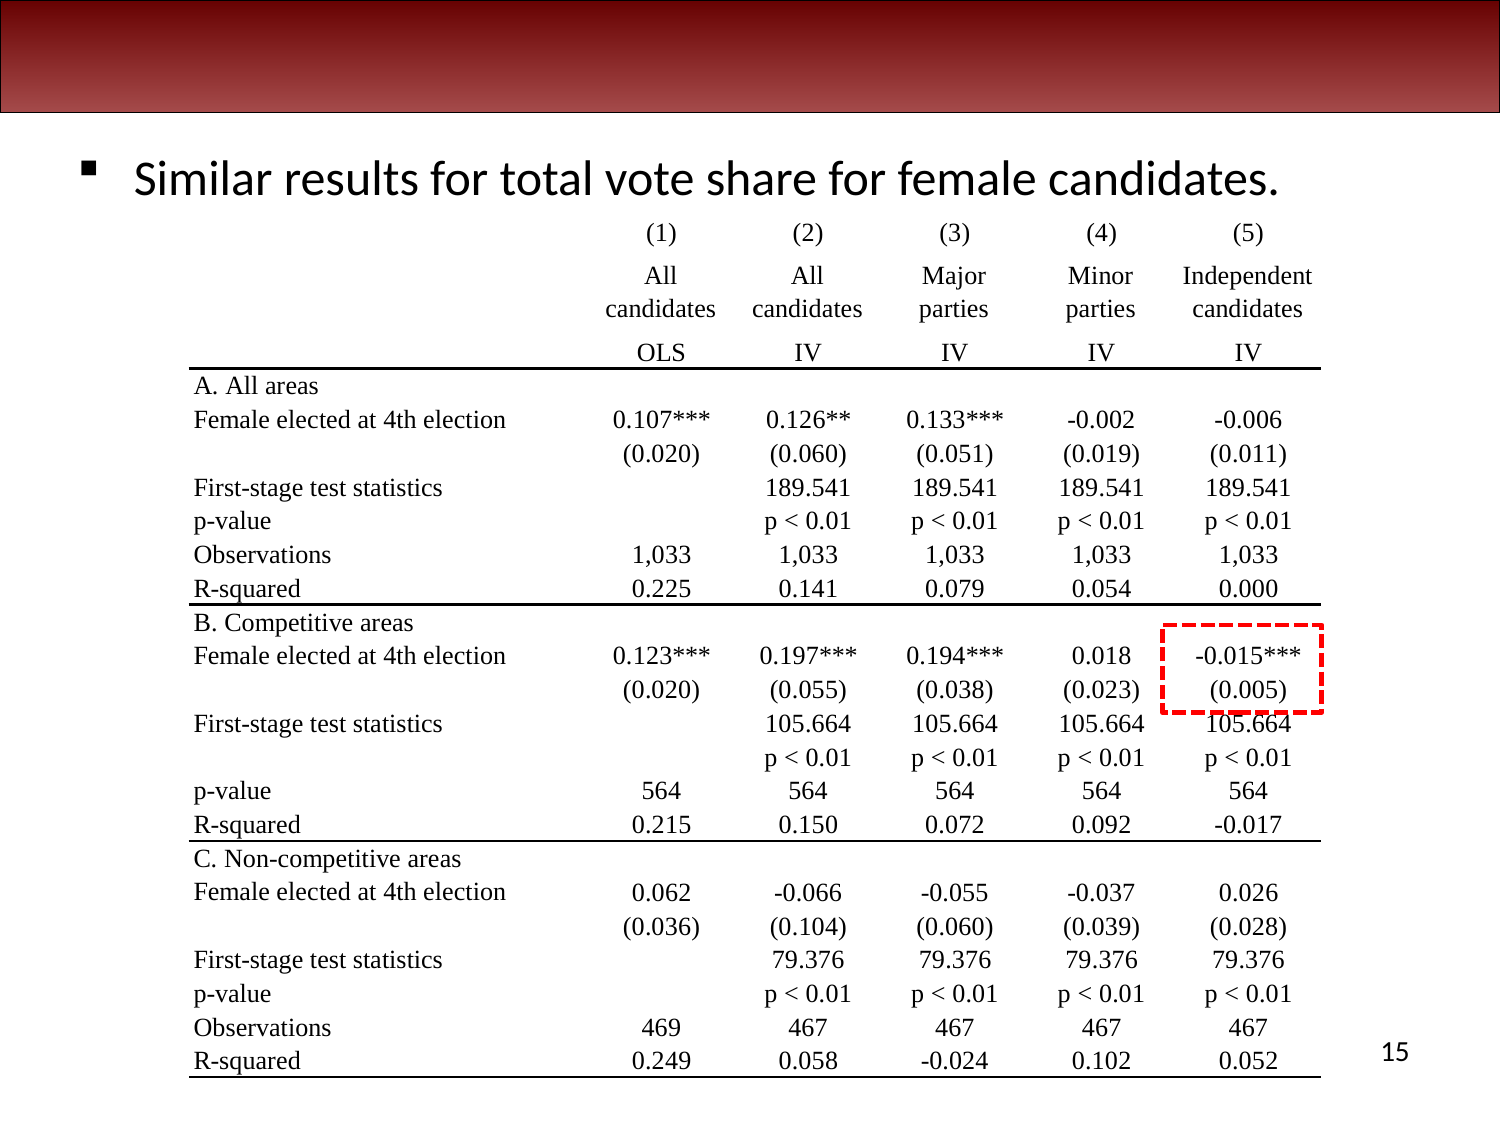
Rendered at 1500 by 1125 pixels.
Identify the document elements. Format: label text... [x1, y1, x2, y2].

slide_number 15 [1074, 1024, 1426, 1103]
picture [187, 211, 1323, 1081]
list Similar results for total vote share for female candidates. [62, 137, 1438, 1051]
